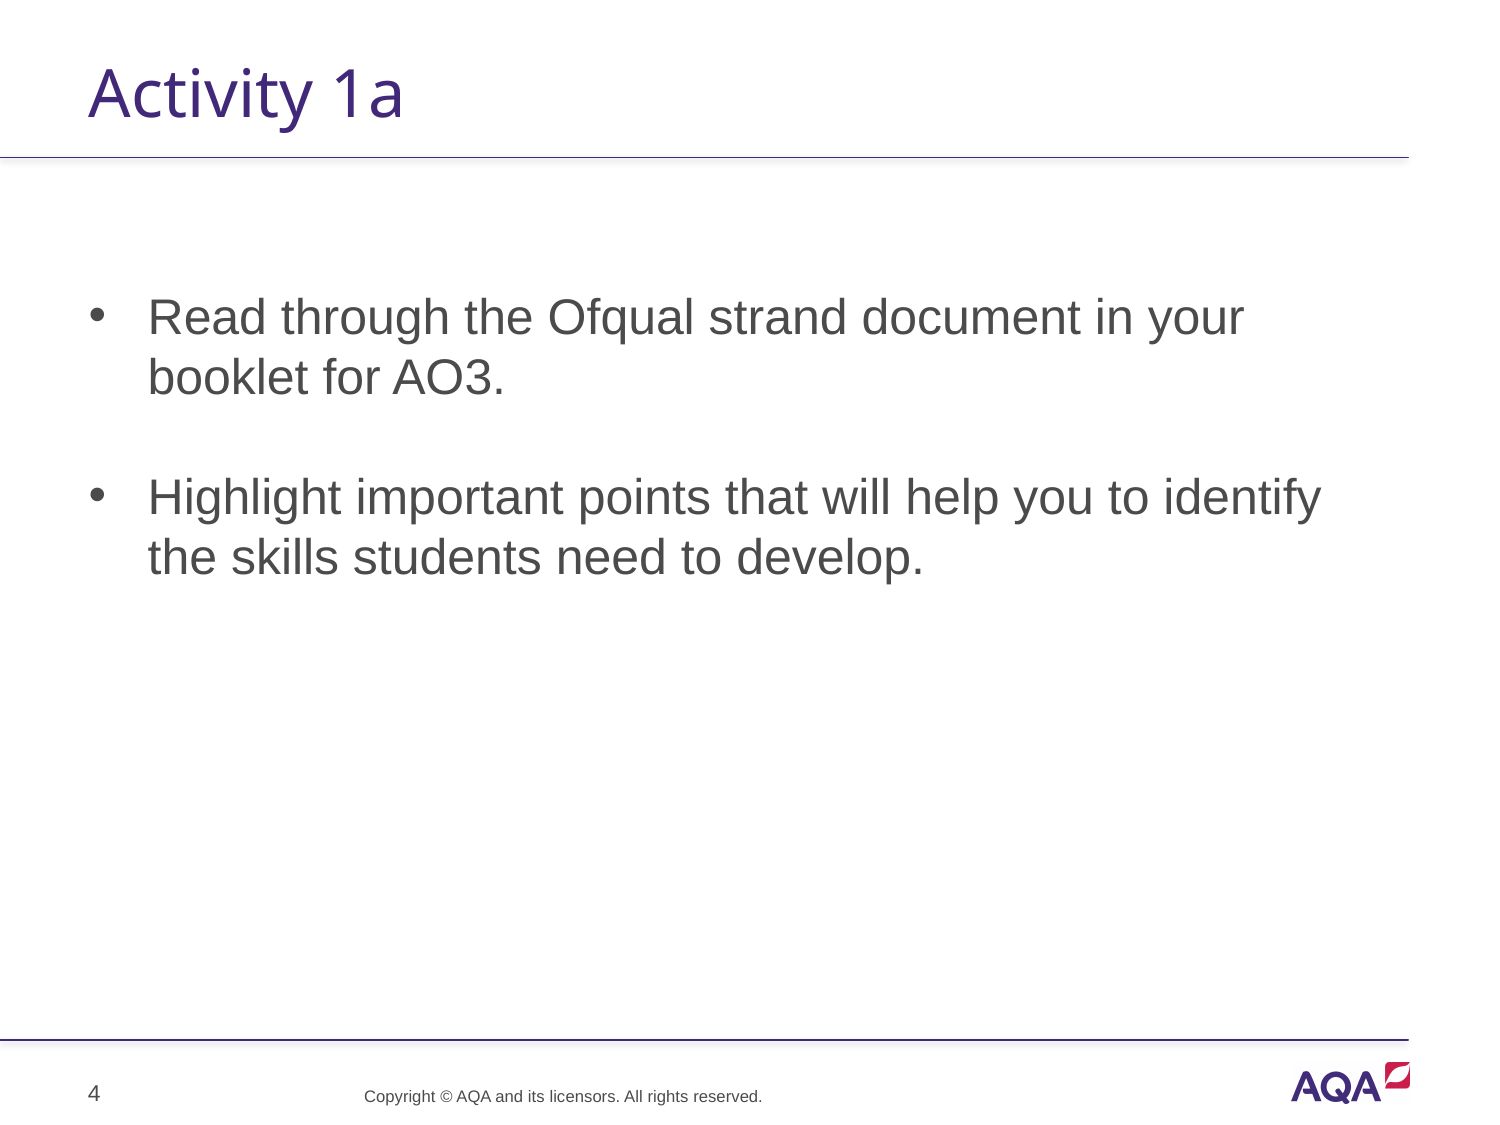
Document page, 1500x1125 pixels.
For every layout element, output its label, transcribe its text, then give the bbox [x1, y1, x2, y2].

slide_number 4 [72, 1062, 188, 1123]
picture [1291, 1062, 1410, 1104]
title Activity 1a [88, 72, 1409, 144]
footer Copyright © AQA and its licensors. All rights reserved. [324, 1084, 764, 1124]
list Read through the Ofqual strand document in your booklet for AO3. Highlight important points that will help you to identify the skills students need to develop. [88, 284, 1409, 1007]
